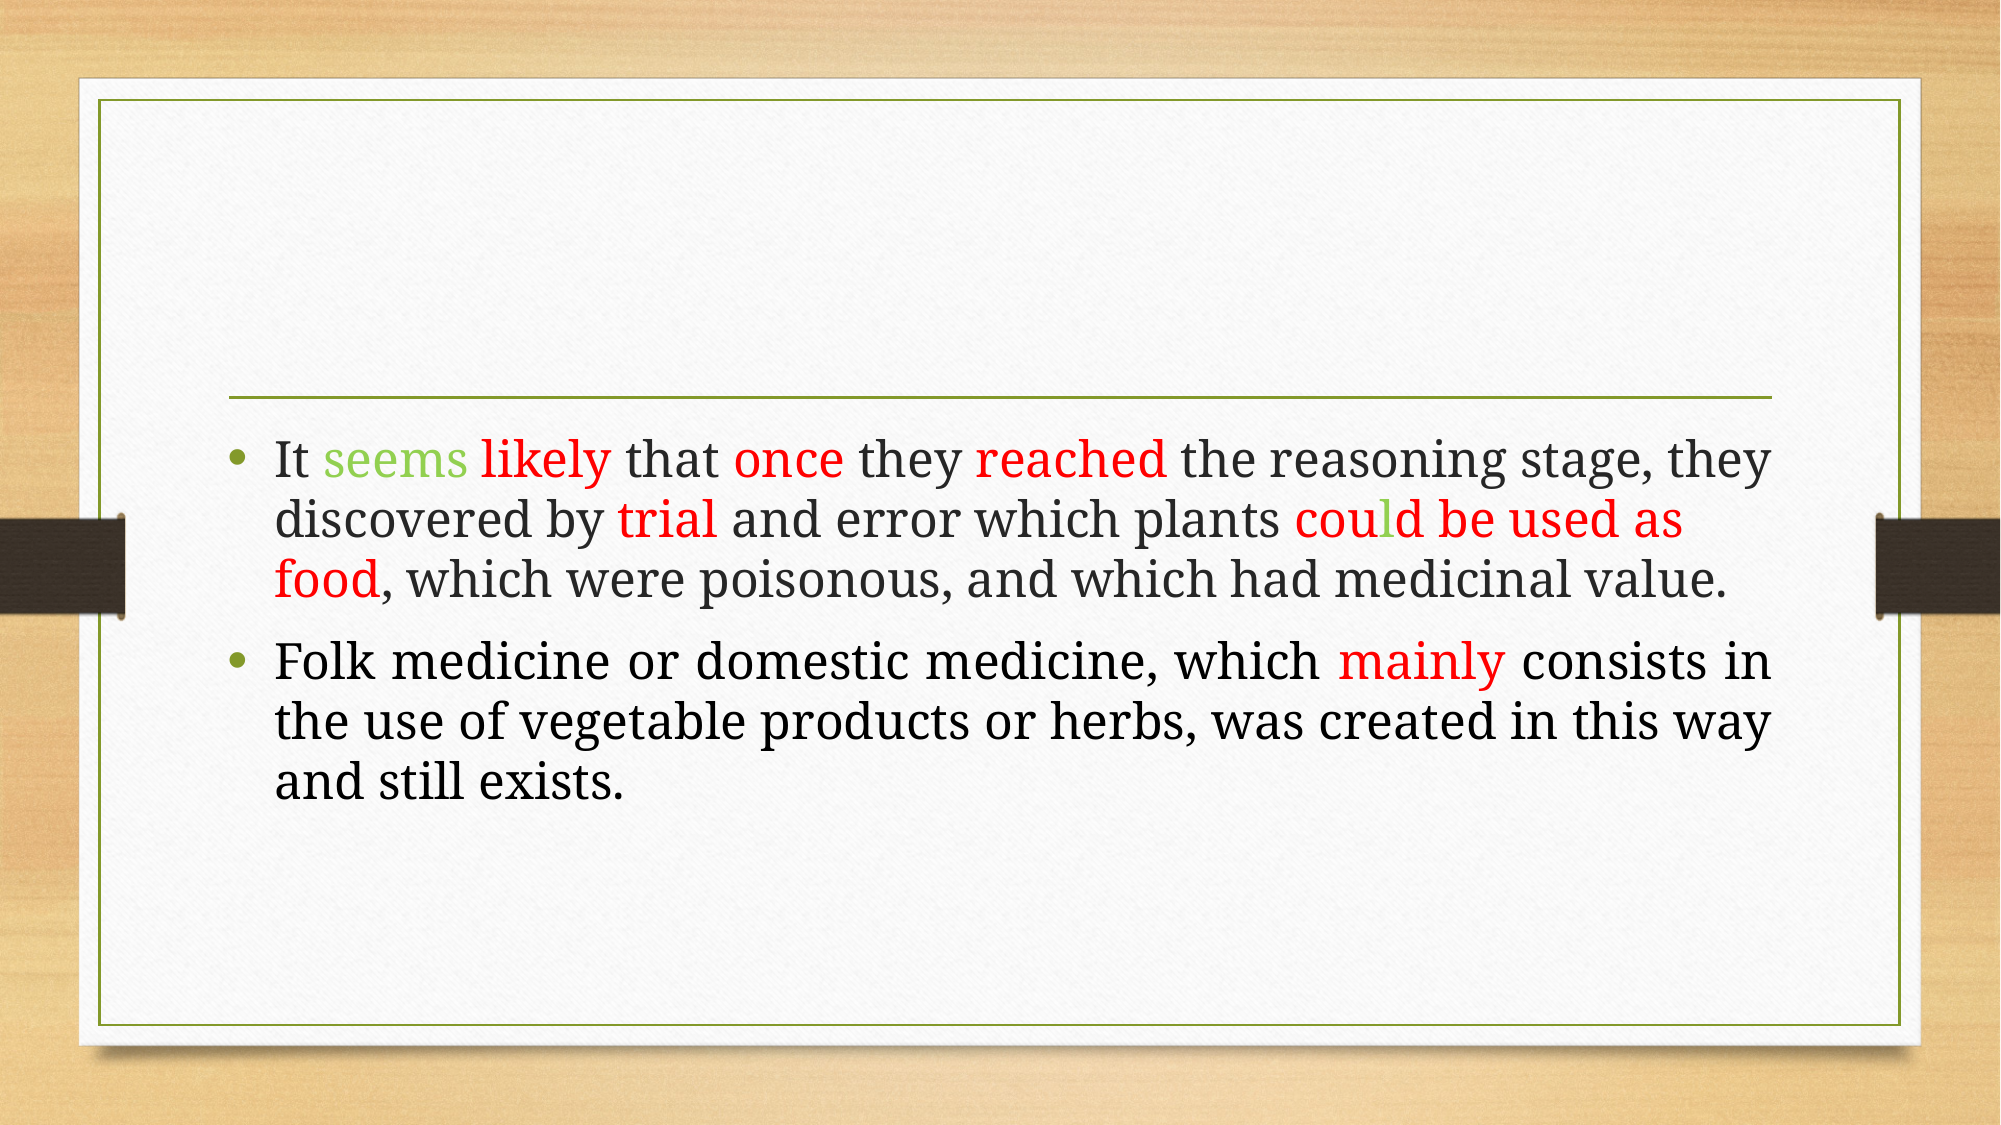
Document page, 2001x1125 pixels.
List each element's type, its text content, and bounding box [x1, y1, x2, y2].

picture [0, 0, 2001, 1125]
list It seems likely that once they reached the reasoning stage, they discovered by trial and error which plants could be used as food, which were poisonous, and which had medicinal value. Folk medicine or domestic medicine, which mainly consists in the use of vegetable products or herbs, was created in this way and still exists. [212, 419, 1788, 964]
